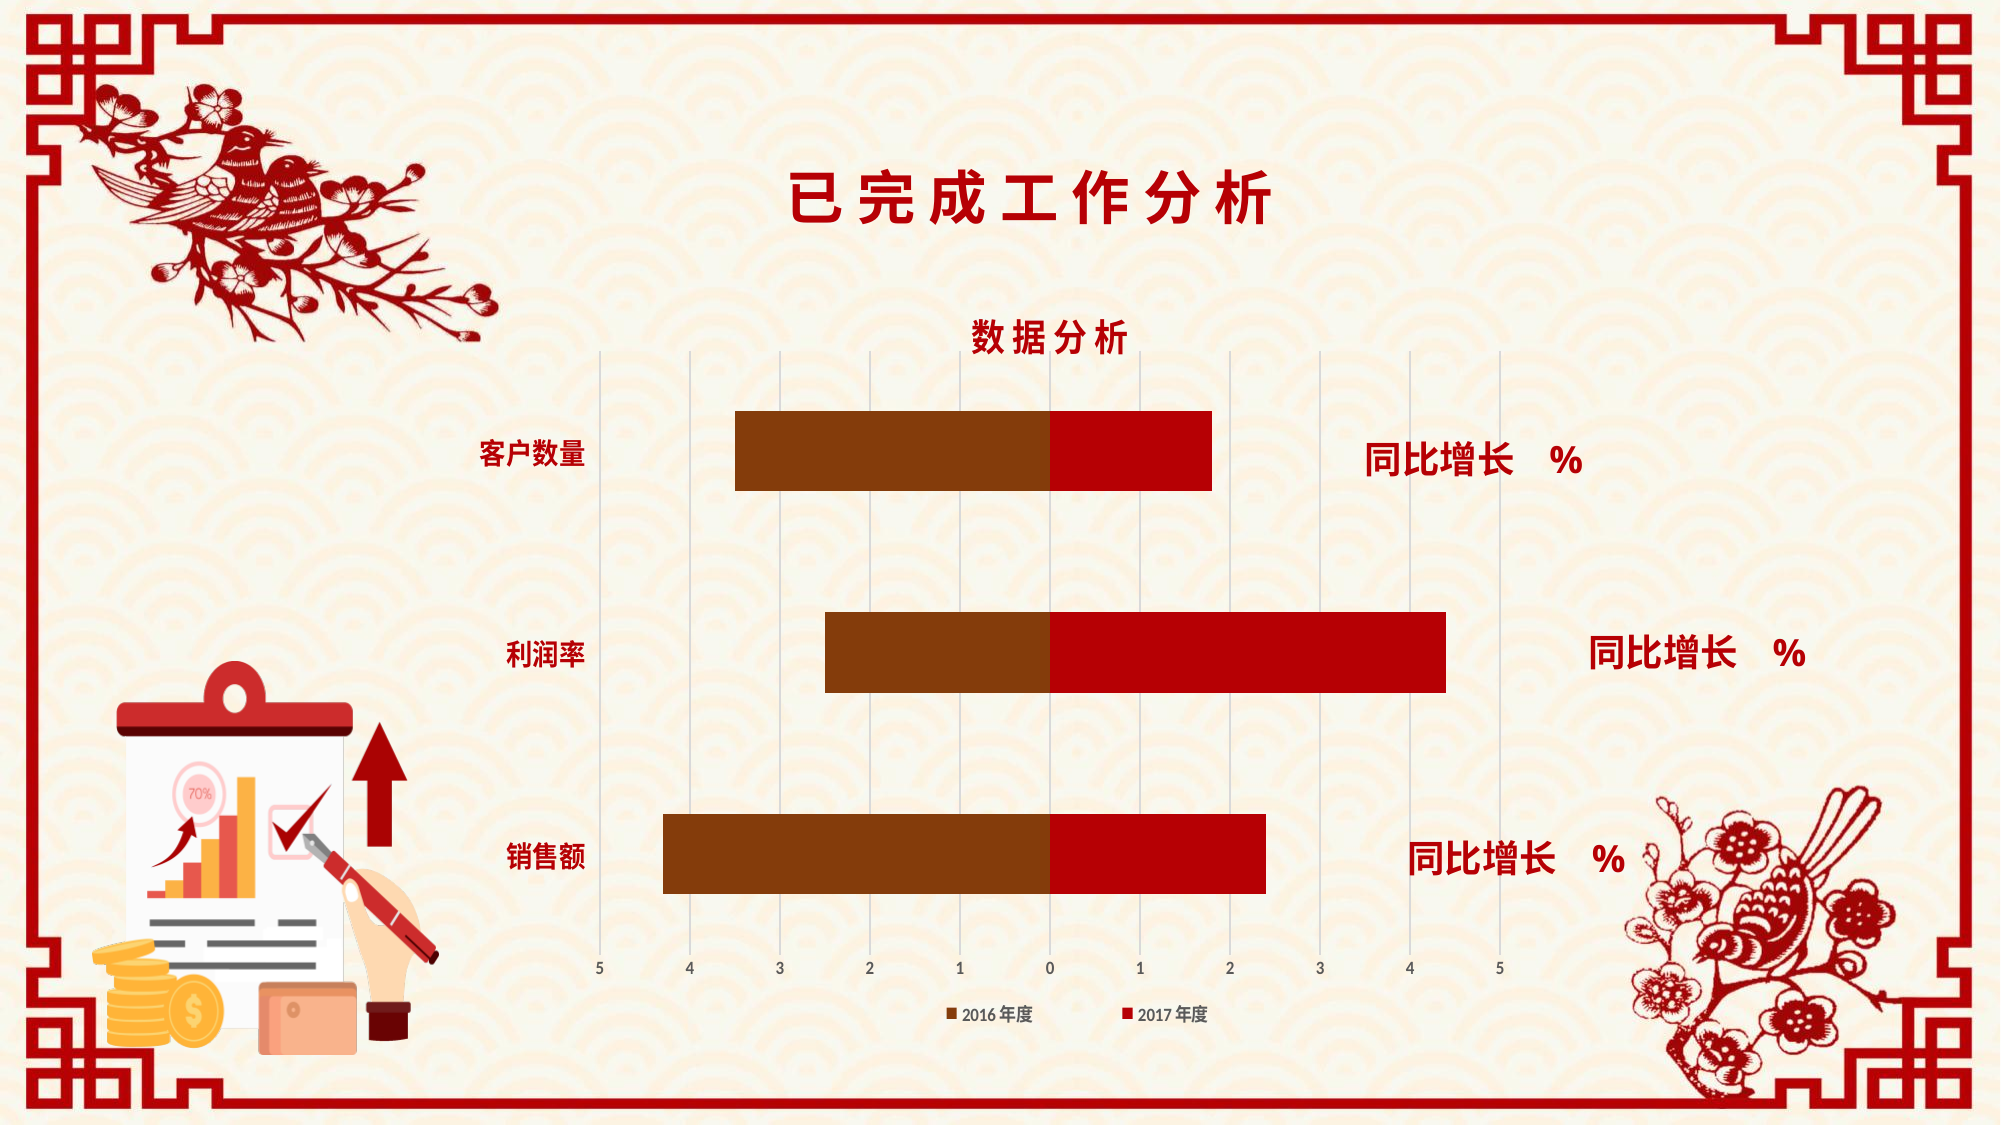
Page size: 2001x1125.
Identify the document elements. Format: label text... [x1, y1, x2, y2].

chart [479, 272, 1521, 1055]
text_box 同比增长 % [1521, 827, 1641, 888]
text_box 已 完 成 工 作 分 析 [743, 153, 1289, 239]
text_box 同比增长 % [1521, 428, 1599, 488]
text_box 同比增长 % [1573, 621, 1822, 682]
picture [0, 0, 2001, 1125]
